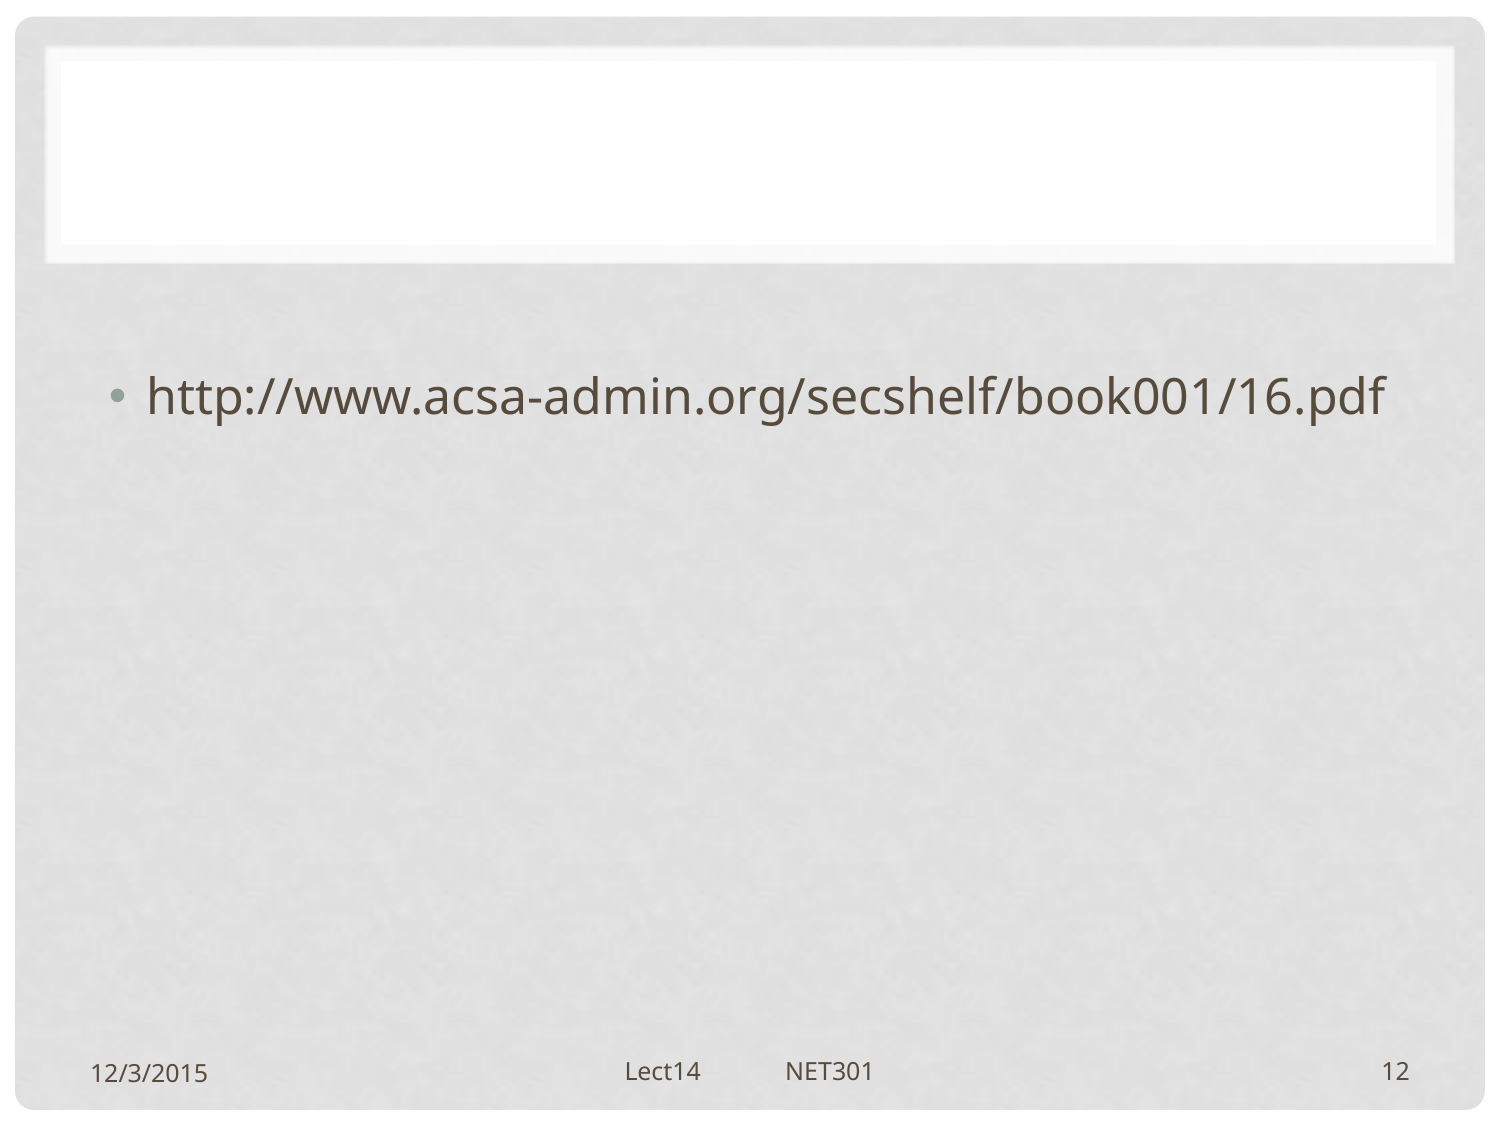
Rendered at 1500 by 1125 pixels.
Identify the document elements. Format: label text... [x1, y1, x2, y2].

slide_number 12 [1074, 1042, 1425, 1103]
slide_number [75, 1042, 425, 1103]
footer Lect14 NET301 [512, 1042, 988, 1103]
list http://www.acsa-admin.org/secshelf/book001/16.pdf [75, 287, 1425, 1005]
